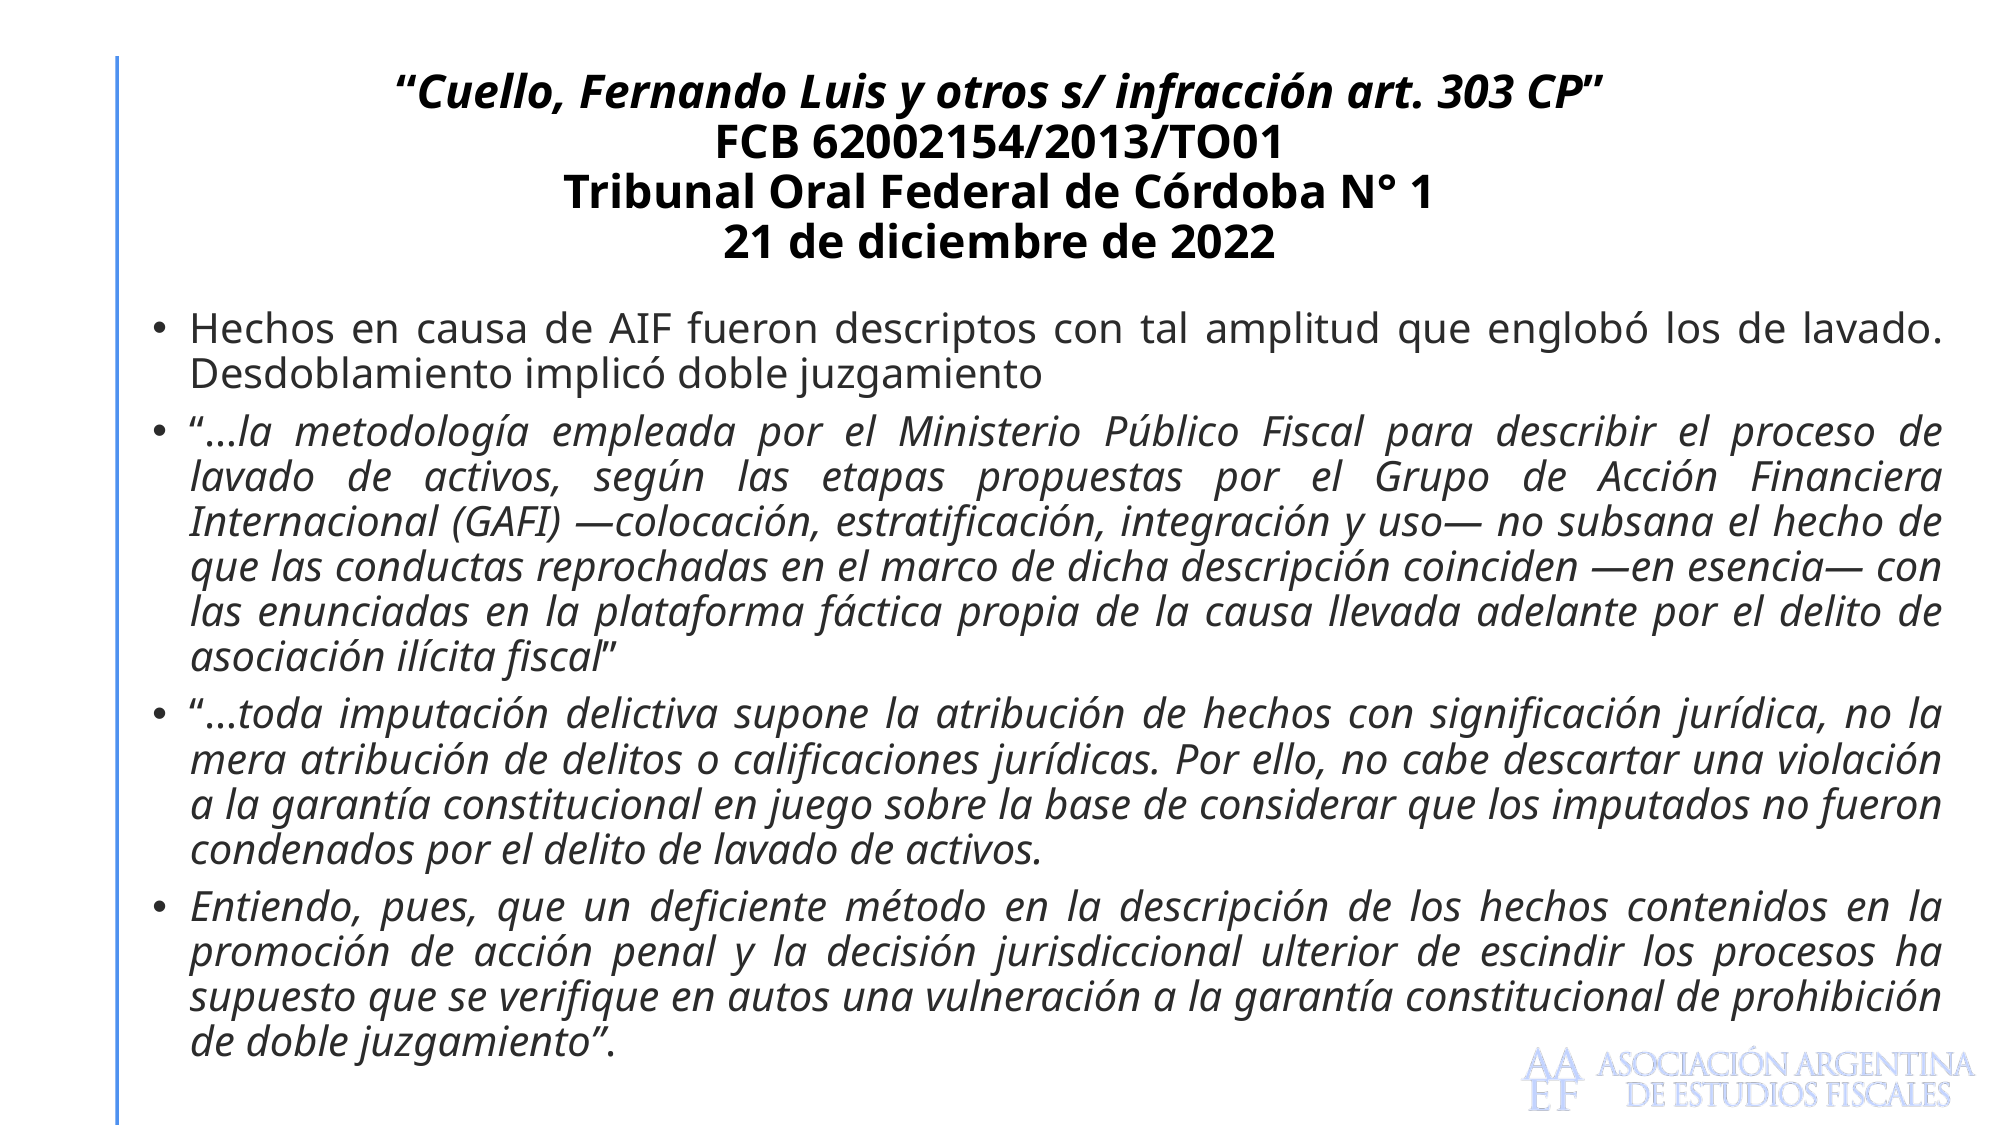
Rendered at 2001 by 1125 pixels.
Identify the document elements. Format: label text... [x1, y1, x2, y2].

list Hechos en causa de AIF fueron descriptos con tal amplitud que englobó los de lavado. Desdoblamiento implicó doble juzgamiento “…la metodología empleada por el Ministerio Público Fiscal para describir el proceso de lavado de activos, según las etapas propuestas por el Grupo de Acción Financiera Internacional (GAFI) —colocación, estratificación, integración y uso— no subsana el hecho de que las conductas reprochadas en el marco de dicha descripción coinciden —en esencia— con las enunciadas en la plataforma fáctica propia de la causa llevada adelante por el delito de asociación ilícita fiscal” “…toda imputación delictiva supone la atribución de hechos con significación jurídica, no la mera atribución de delitos o calificaciones jurídicas. Por ello, no cabe descartar una violación a la garantía constitucional en juego sobre la base de considerar que los imputados no fueron condenados por el delito de lavado de activos. Entiendo, pues, que un deficiente método en la descripción de los hechos contenidos en la promoción de acción penal y la decisión jurisdiccional ulterior de escindir los procesos ha supuesto que se verifique en autos una vulneración a la garantía constitucional de prohibición de doble juzgamiento”. [137, 299, 1960, 1078]
picture [1506, 1042, 1983, 1113]
title “Cuello, Fernando Luis y otros s/ infracción art. 303 CP” FCB 62002154/2013/TO01 Tribunal Oral Federal de Córdoba N° 1 21 de diciembre de 2022 [137, 59, 1863, 278]
